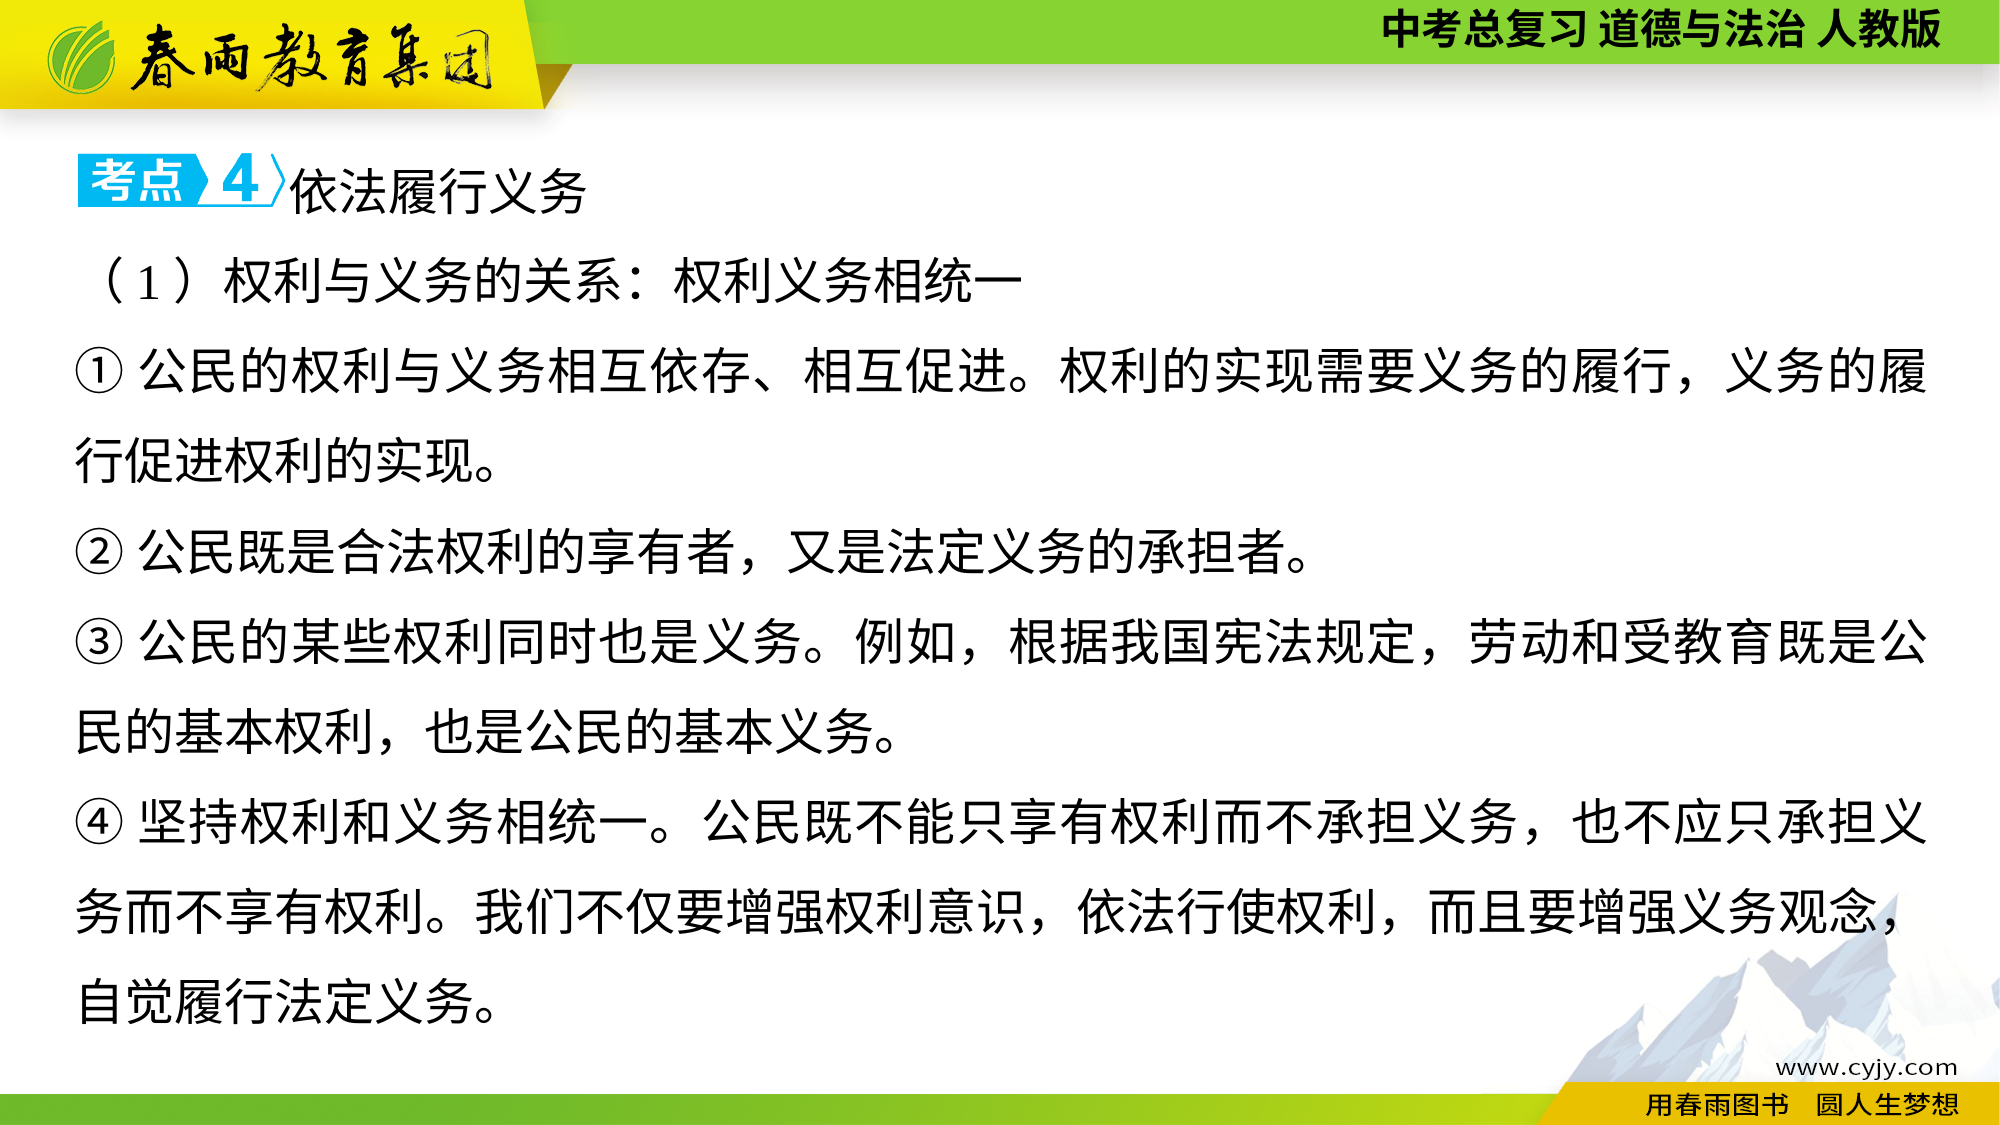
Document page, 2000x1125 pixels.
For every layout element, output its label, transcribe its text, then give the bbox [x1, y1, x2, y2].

picture [0, 0, 2000, 1125]
list 依法履行义务 （1）权利与义务的关系：权利义务相统一 ①公民的权利与义务相互依存、相互促进。权利的实现需要义务的履行，义务的履行促进权利的实现。 ②公民既是合法权利的享有者，又是法定义务的承担者。 ③公民的某些权利同时也是义务。例如，根据我国宪法规定，劳动和受教育既是公民的基本权利，也是公民的基本义务。 ④坚持权利和义务相统一。公民既不能只享有权利而不承担义务，也不应只承担义务而不享有权利。我们不仅要增强权利意识，依法行使权利，而且要增强义务观念，自觉履行法定义务。 [59, 122, 1944, 1035]
